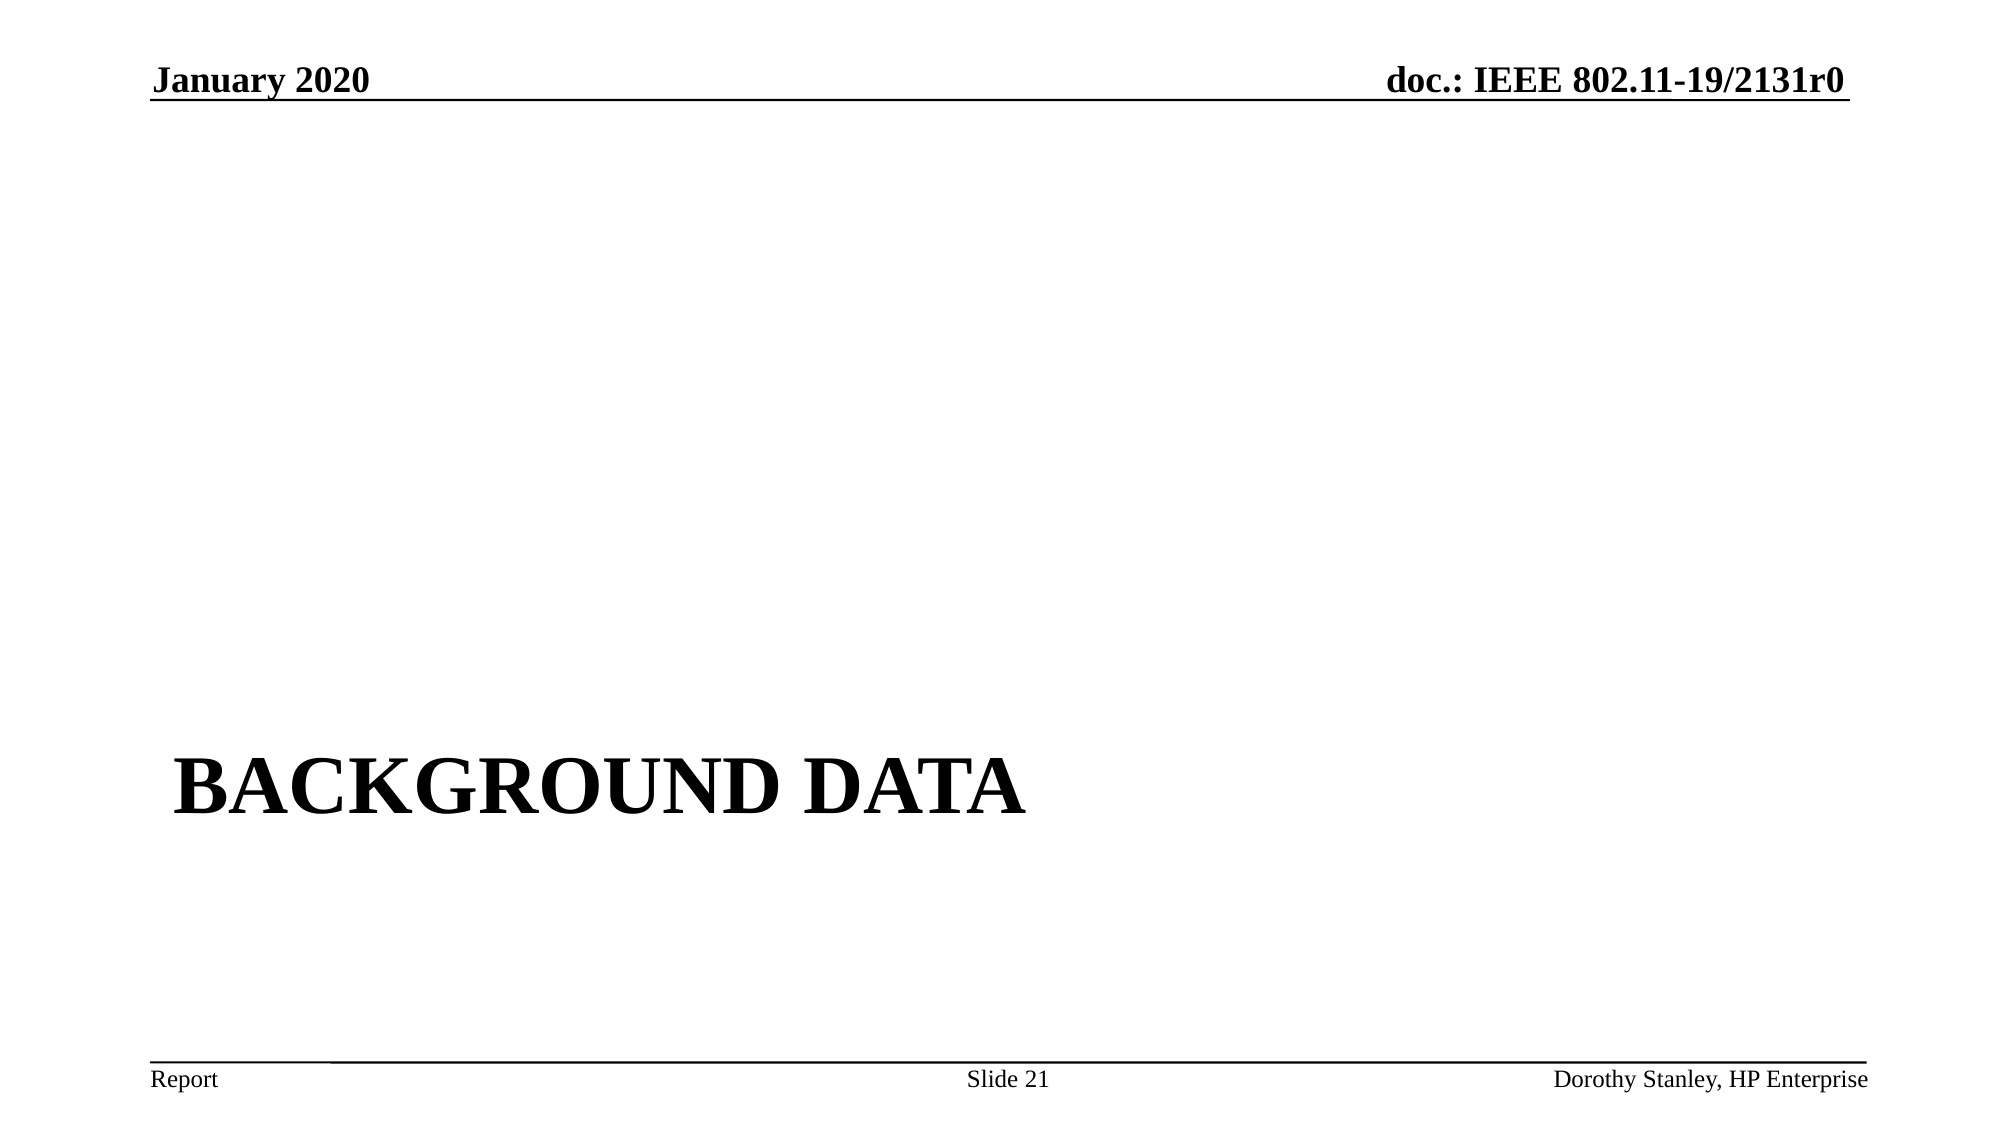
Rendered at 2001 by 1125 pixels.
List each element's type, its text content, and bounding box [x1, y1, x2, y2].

footer Dorothy Stanley, HP Enterprise [1512, 1061, 1869, 1093]
slide_number Slide 21 [964, 1061, 1053, 1093]
title background data [157, 722, 1858, 947]
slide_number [152, 54, 406, 101]
